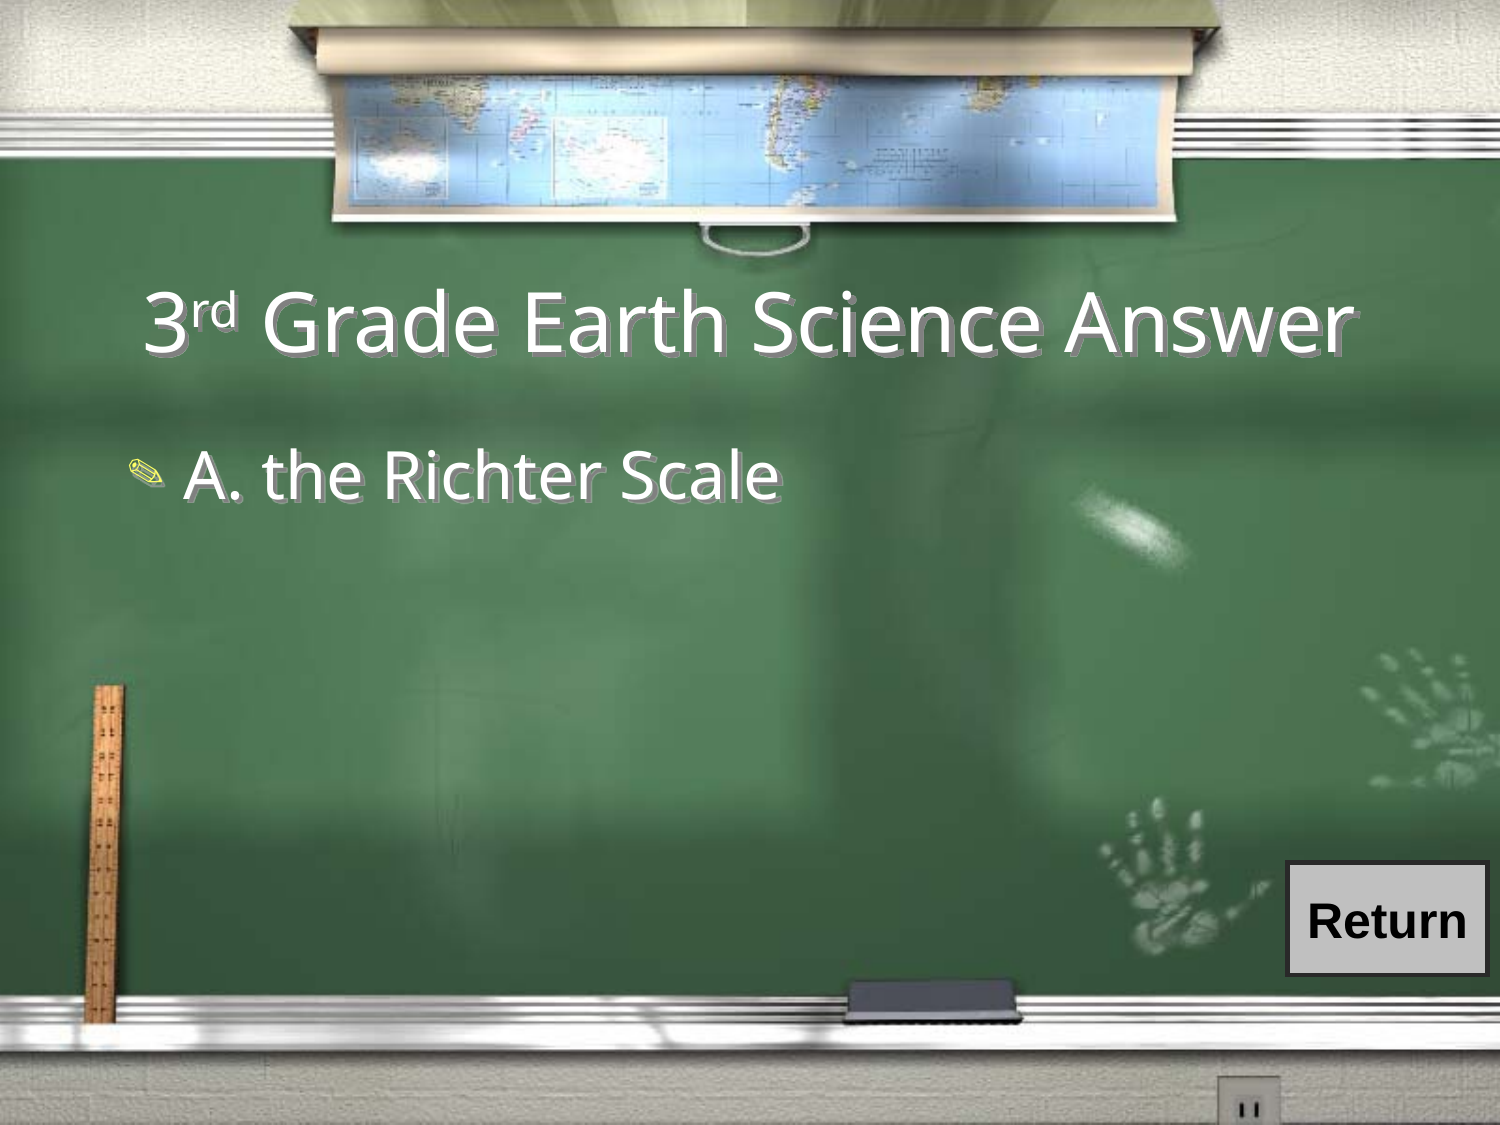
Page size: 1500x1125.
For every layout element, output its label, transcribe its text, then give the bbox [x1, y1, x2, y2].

list A. the Richter Scale [112, 424, 1388, 1001]
text_box Return [1287, 862, 1488, 976]
picture [0, 0, 1500, 1125]
title 3rd Grade Earth Science Answer [112, 224, 1388, 413]
